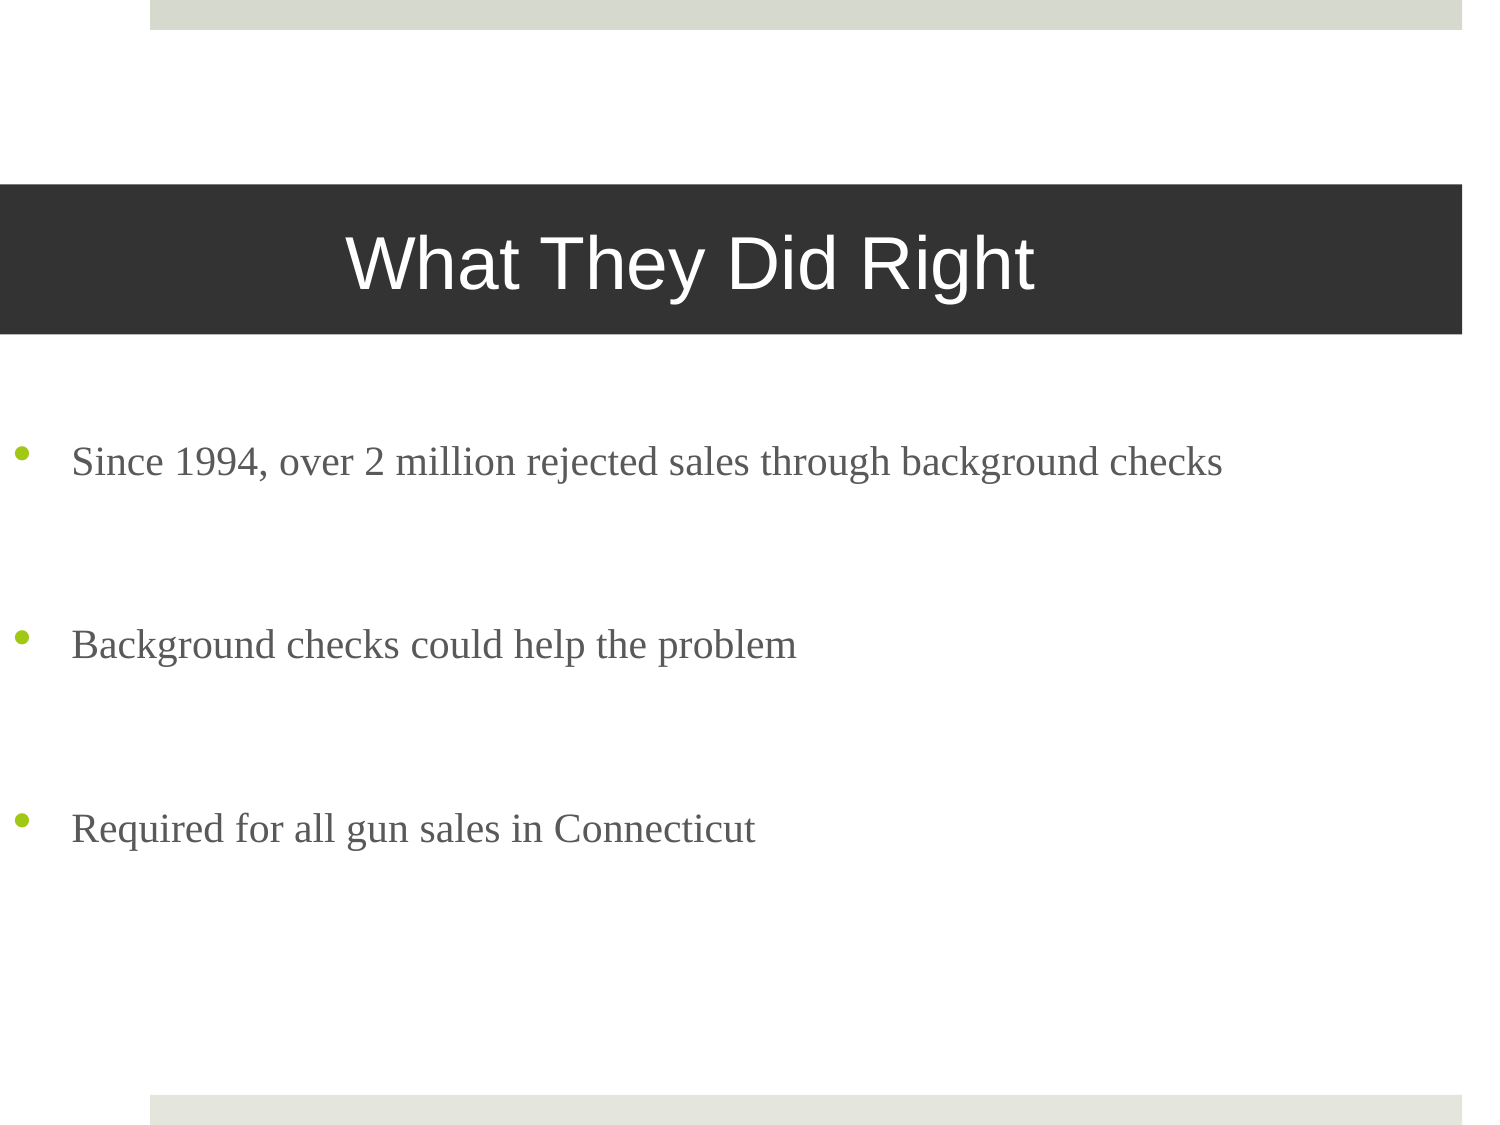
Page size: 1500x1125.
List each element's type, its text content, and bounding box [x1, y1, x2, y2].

title What They Did Right [0, 184, 1463, 335]
list Since 1994, over 2 million rejected sales through background checks Background checks could help the problem Required for all gun sales in Connecticut [0, 426, 1249, 1029]
